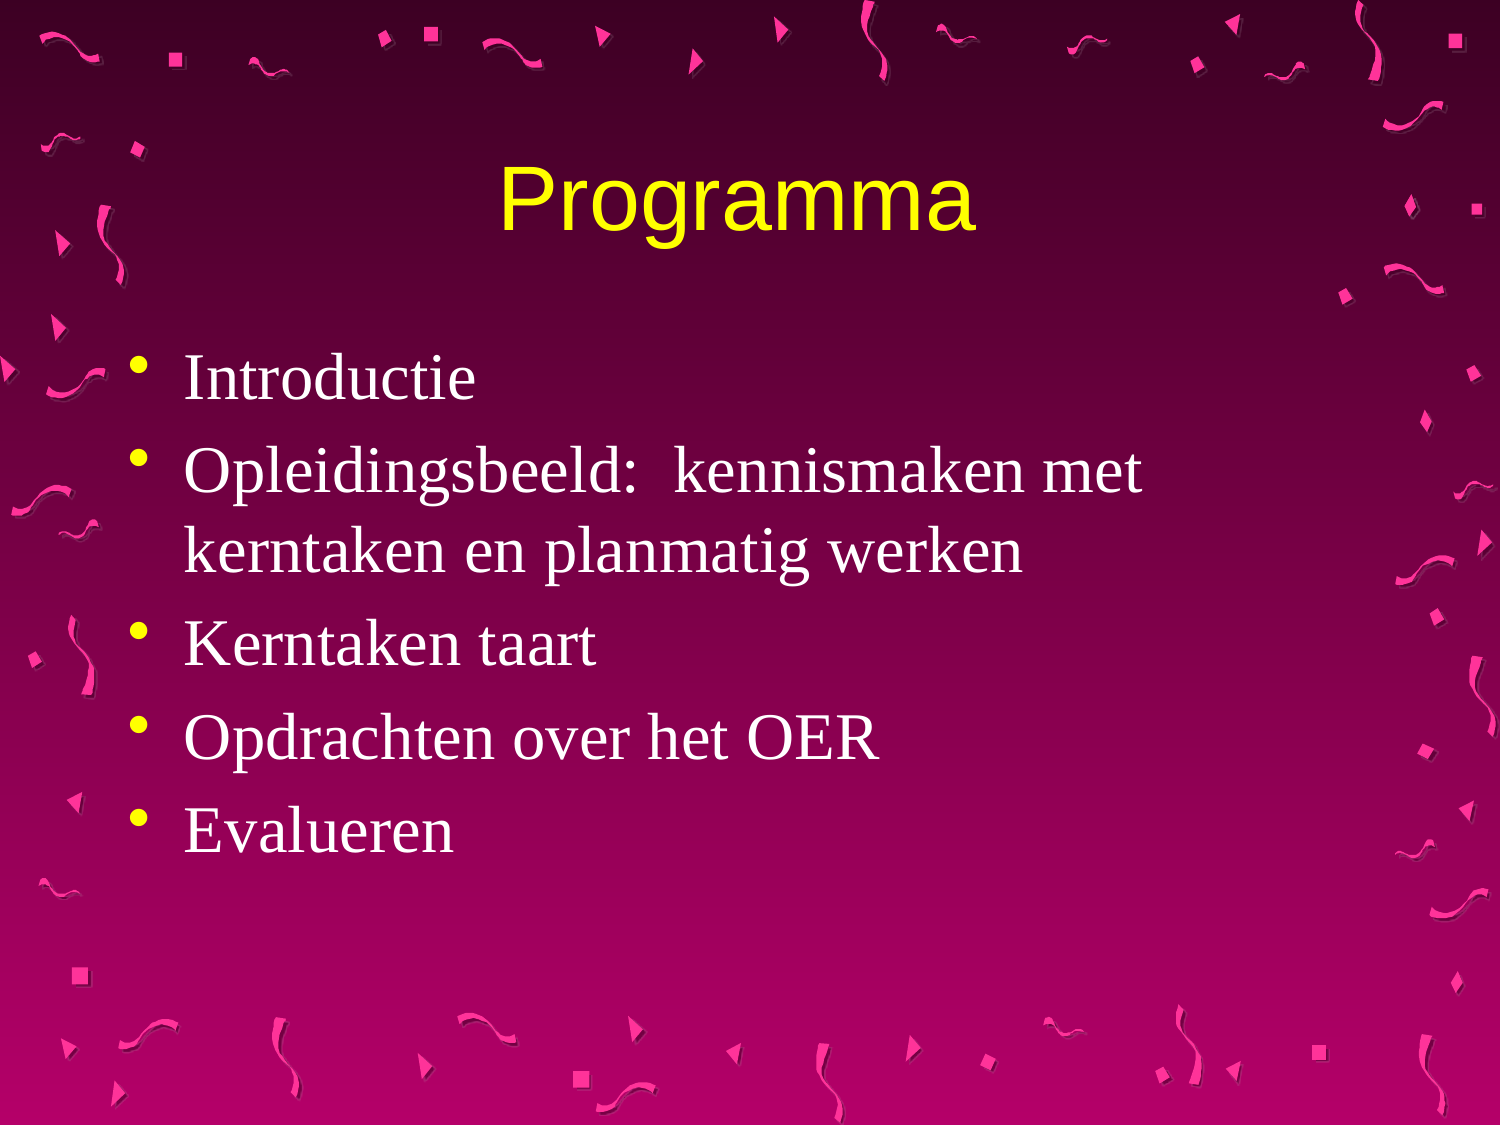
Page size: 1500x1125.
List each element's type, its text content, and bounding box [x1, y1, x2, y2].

title Programma [112, 99, 1388, 288]
list Introductie Opleidingsbeeld: kennismaken met kerntaken en planmatig werken Kerntaken taart Opdrachten over het OER Evalueren [112, 324, 1388, 1000]
